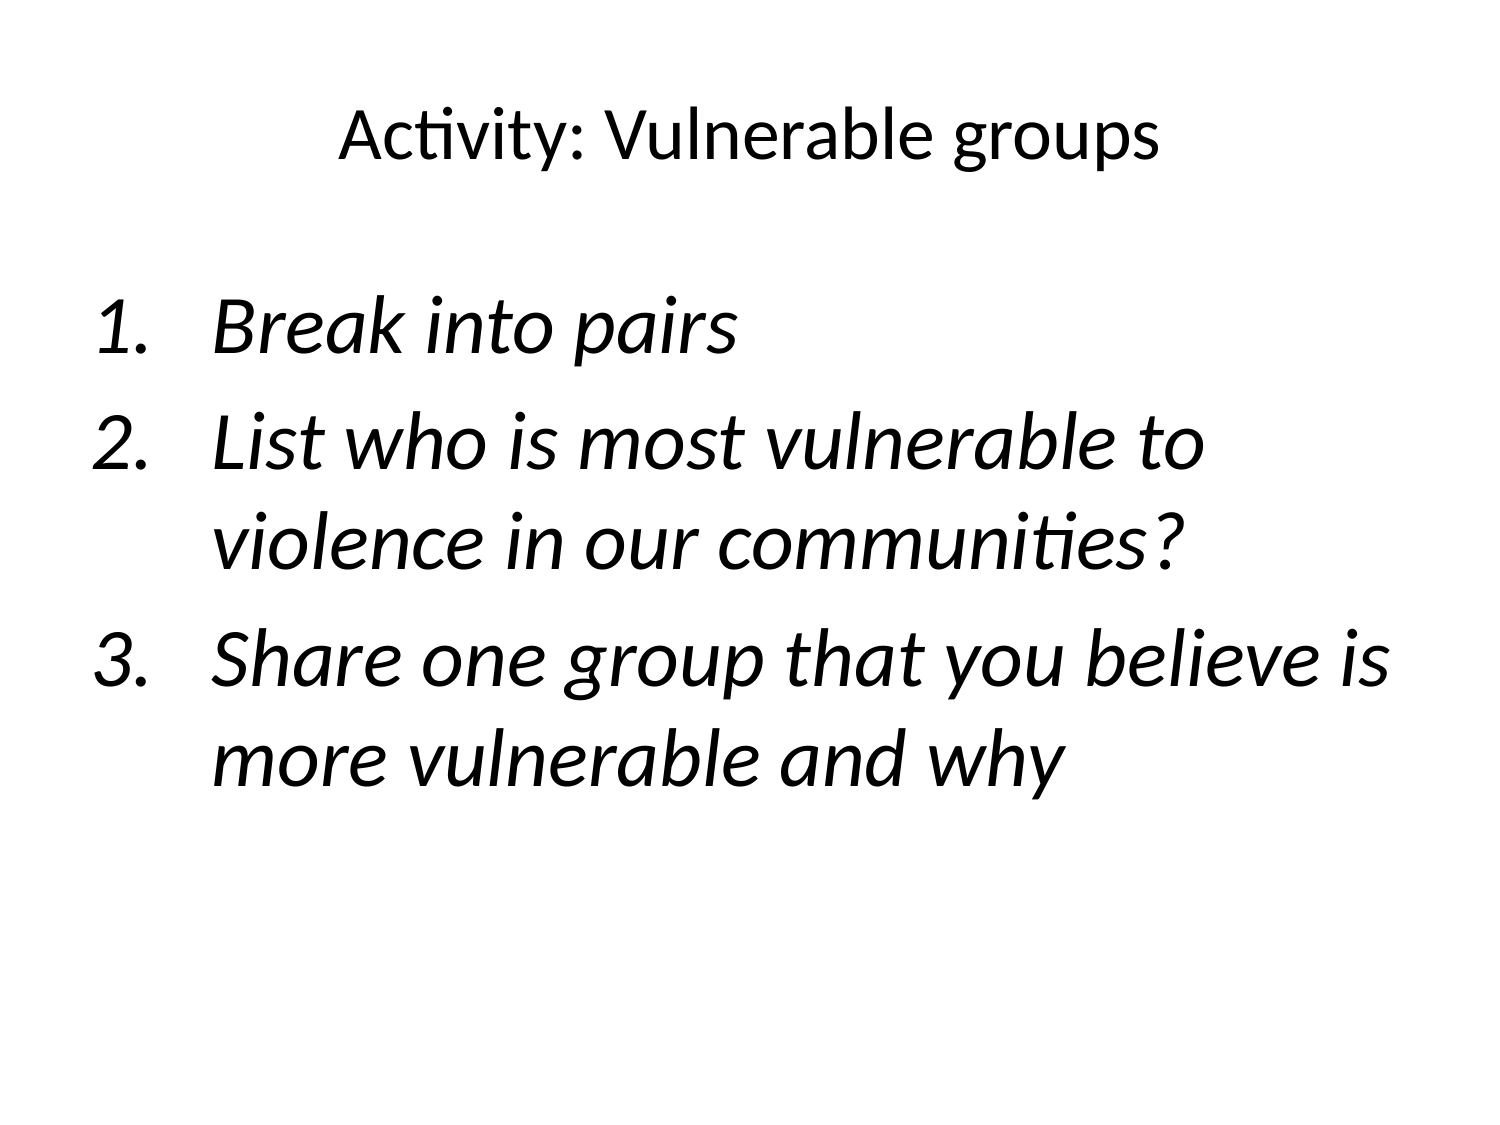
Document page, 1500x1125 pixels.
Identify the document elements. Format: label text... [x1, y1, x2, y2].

list Break into pairs List who is most vulnerable to violence in our communities? Share one group that you believe is more vulnerable and why [75, 262, 1425, 1005]
title Activity: Vulnerable groups [75, 76, 1425, 262]
